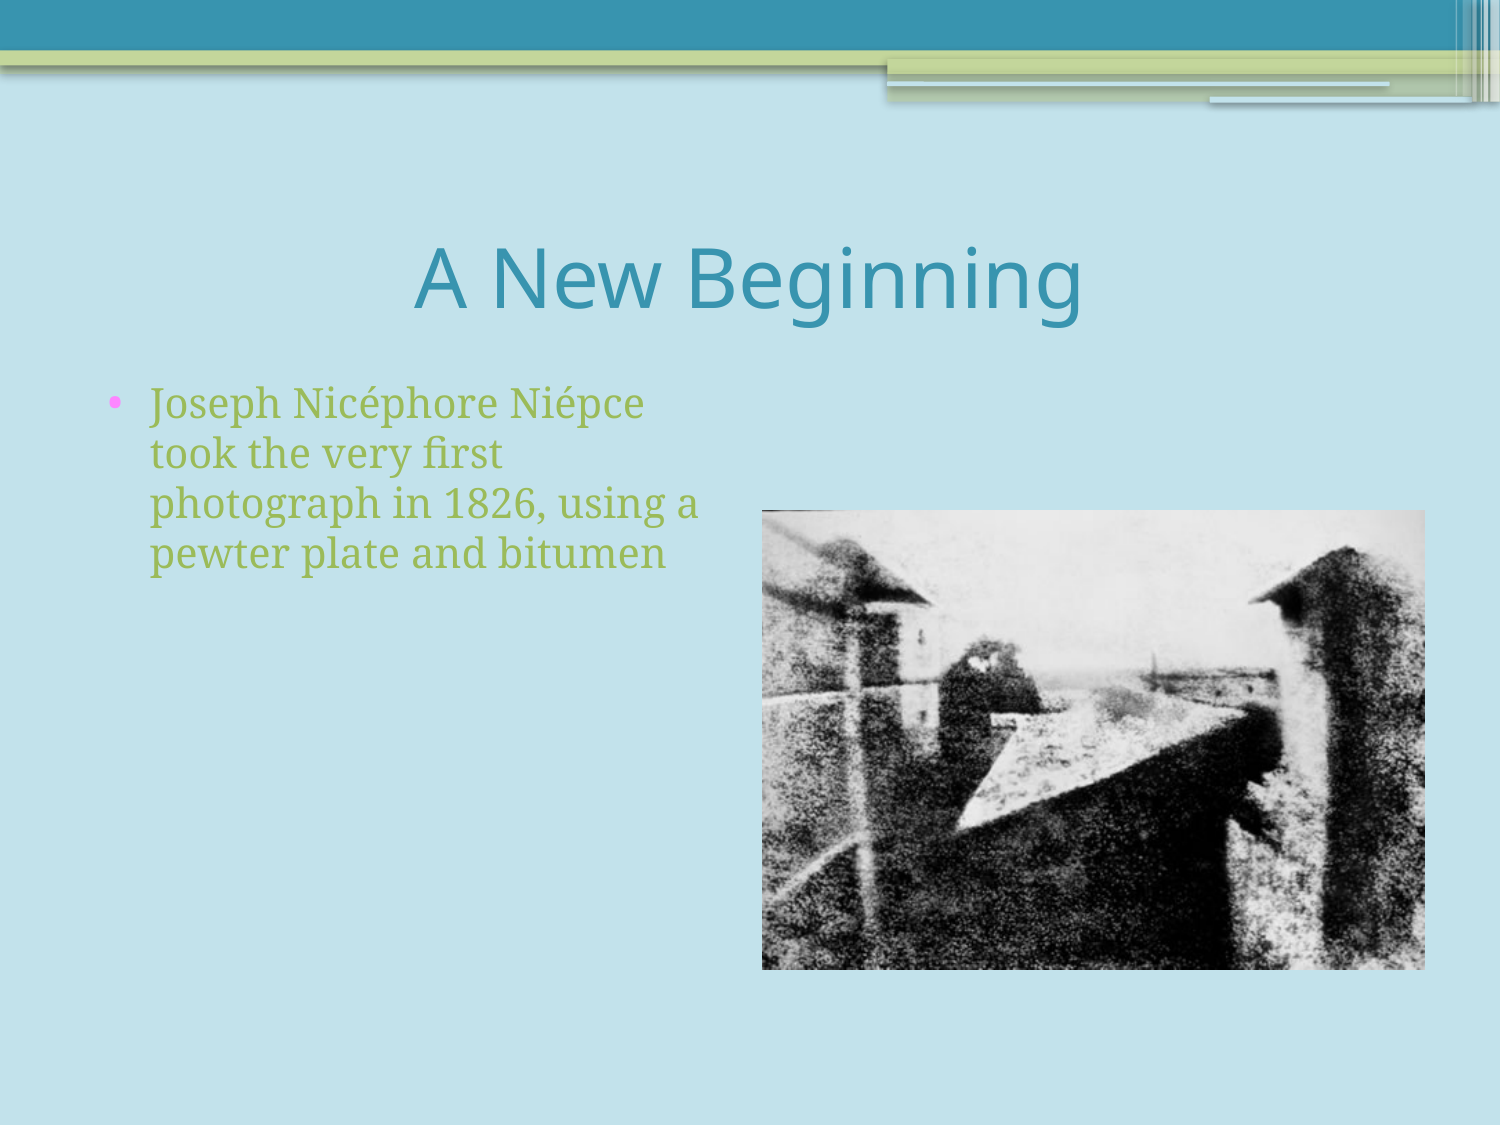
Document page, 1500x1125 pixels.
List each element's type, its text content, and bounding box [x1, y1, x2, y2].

list Joseph Nicéphore Niépce took the very first photograph in 1826, using a pewter plate and bitumen [75, 368, 738, 1112]
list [762, 510, 1426, 971]
title A New Beginning [75, 187, 1425, 363]
